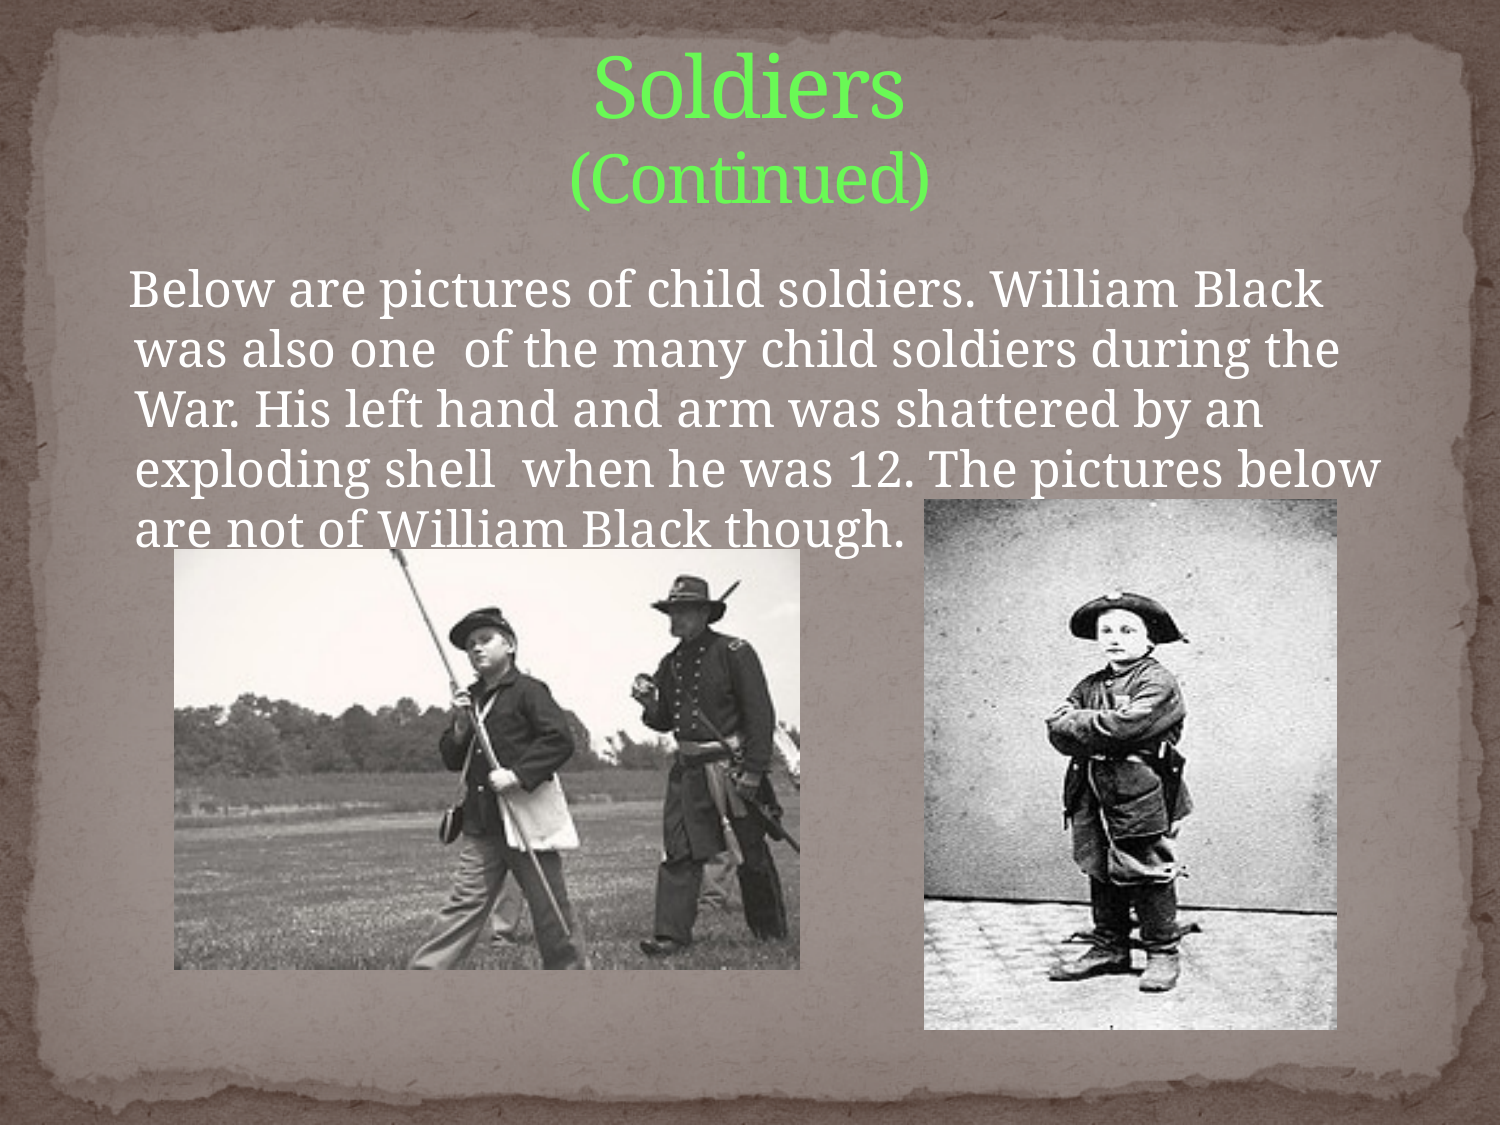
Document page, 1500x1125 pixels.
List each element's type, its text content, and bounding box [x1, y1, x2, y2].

picture [174, 549, 800, 970]
list Below are pictures of child soldiers. William Black was also one of the many child soldiers during the War. His left hand and arm was shattered by an exploding shell when he was 12. The pictures below are not of William Black though. [75, 249, 1425, 1000]
picture [924, 499, 1337, 1030]
title Soldiers (Continued) [74, 24, 1425, 225]
